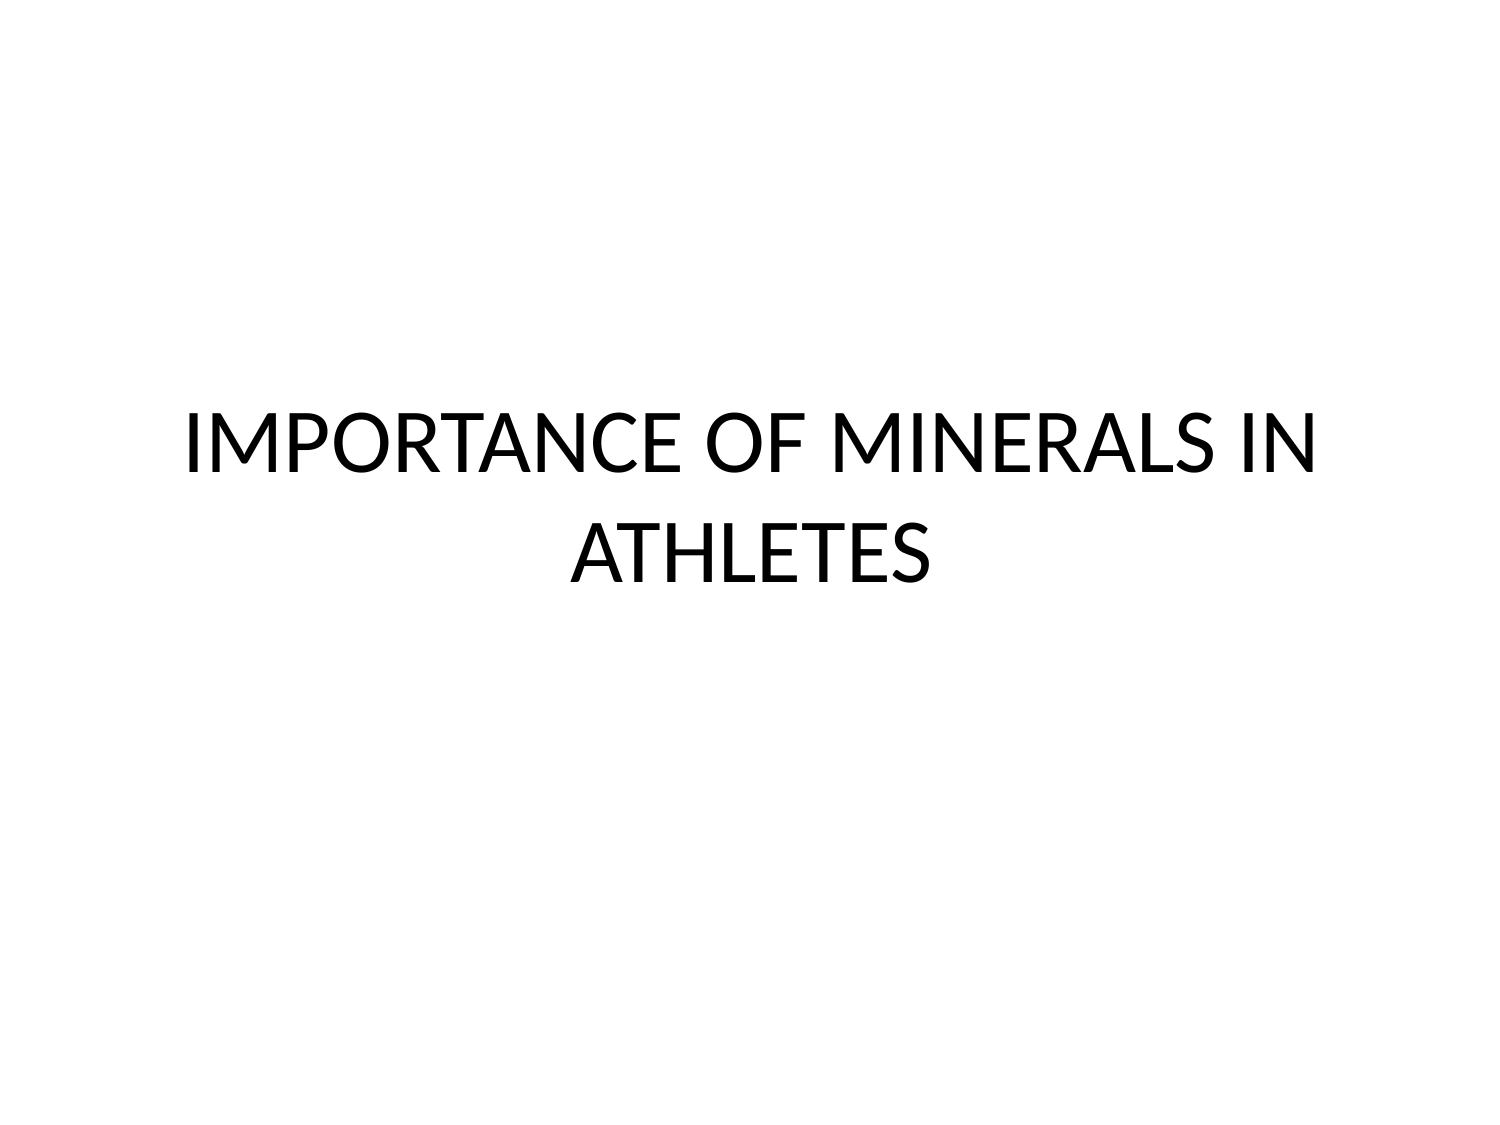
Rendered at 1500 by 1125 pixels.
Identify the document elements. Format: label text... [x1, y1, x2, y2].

title IMPORTANCE OF MINERALS IN ATHLETES [76, 397, 1427, 585]
